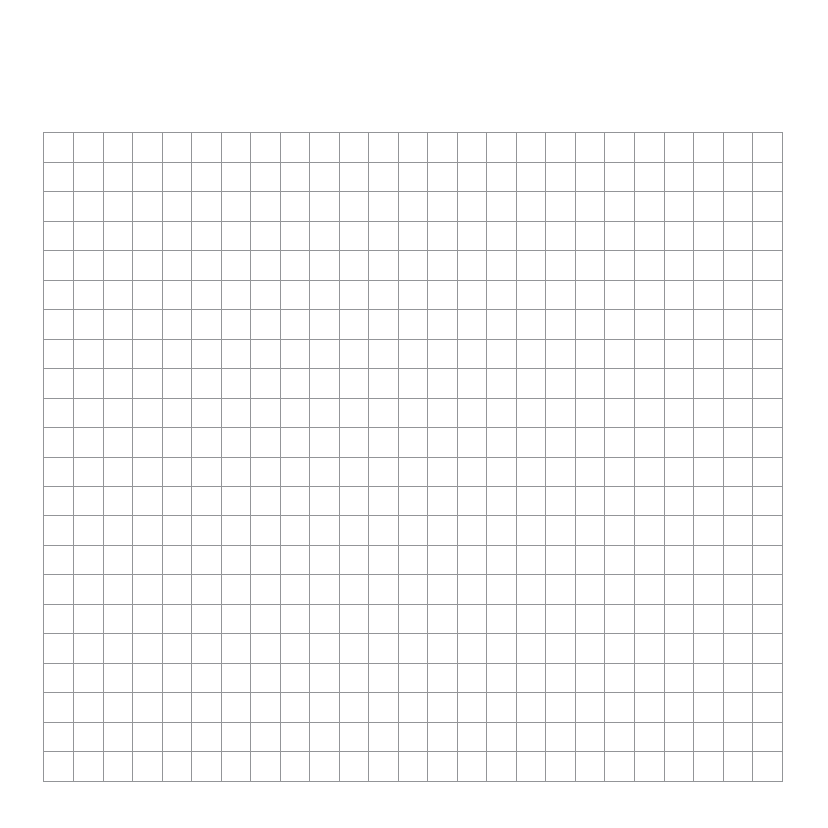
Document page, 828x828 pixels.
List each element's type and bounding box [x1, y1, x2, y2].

table_cell [487, 163, 516, 191]
table_cell [340, 340, 368, 368]
table_cell [724, 251, 752, 280]
table_cell [163, 369, 191, 398]
table_cell [694, 163, 723, 191]
table_cell [665, 163, 693, 191]
table_cell [517, 192, 545, 221]
table_cell [369, 281, 398, 309]
table_cell [163, 723, 191, 751]
table_cell [74, 458, 103, 486]
table_cell [605, 222, 634, 250]
table_cell [517, 546, 545, 574]
table_cell [753, 693, 782, 722]
table_cell [724, 752, 752, 781]
table_cell [753, 723, 782, 751]
table_cell [458, 192, 486, 221]
table_cell [310, 693, 339, 722]
table_cell [340, 516, 368, 545]
table_cell [576, 546, 604, 574]
table_cell [665, 310, 693, 339]
table_cell [724, 281, 752, 309]
table_cell [369, 516, 398, 545]
table_cell [635, 516, 664, 545]
table_cell [222, 605, 250, 633]
table_cell [74, 752, 103, 781]
table_cell [281, 605, 309, 633]
table_cell [281, 634, 309, 663]
table_cell [428, 693, 457, 722]
table_cell [133, 222, 162, 250]
table_cell [487, 458, 516, 486]
table_cell [74, 192, 103, 221]
table_cell [104, 281, 132, 309]
table_cell [665, 192, 693, 221]
table_cell [104, 369, 132, 398]
table_cell [74, 723, 103, 751]
table_cell [44, 458, 73, 486]
table_cell [458, 458, 486, 486]
table_cell [133, 634, 162, 663]
table_cell [369, 192, 398, 221]
table_cell [546, 281, 575, 309]
table_cell [546, 546, 575, 574]
table_cell [724, 575, 752, 604]
table_cell [251, 605, 280, 633]
table_cell [724, 605, 752, 633]
table_cell [310, 575, 339, 604]
table_cell [576, 575, 604, 604]
table_cell [74, 340, 103, 368]
table_cell [635, 693, 664, 722]
table_cell [399, 693, 427, 722]
table_cell [576, 281, 604, 309]
table_cell [487, 516, 516, 545]
table_cell [665, 664, 693, 692]
table_cell [458, 575, 486, 604]
table_cell [753, 487, 782, 515]
table_cell [192, 281, 221, 309]
table_cell [369, 546, 398, 574]
table_cell [487, 310, 516, 339]
table_cell [310, 428, 339, 457]
table_cell [104, 399, 132, 427]
table_cell [133, 487, 162, 515]
table_cell [665, 222, 693, 250]
table_cell [753, 369, 782, 398]
table_cell [281, 546, 309, 574]
table_cell [192, 222, 221, 250]
table_cell [310, 281, 339, 309]
table_header [104, 133, 132, 162]
table_cell [605, 281, 634, 309]
table_cell [104, 634, 132, 663]
table_cell [281, 428, 309, 457]
table_cell [428, 163, 457, 191]
table_cell [546, 428, 575, 457]
table_cell [428, 222, 457, 250]
table_cell [665, 546, 693, 574]
table_cell [428, 369, 457, 398]
table_header [340, 133, 368, 162]
table_cell [399, 222, 427, 250]
table_cell [222, 752, 250, 781]
table_cell [192, 192, 221, 221]
table_cell [576, 428, 604, 457]
table_cell [192, 664, 221, 692]
table_cell [428, 340, 457, 368]
table_cell [487, 281, 516, 309]
table_cell [74, 634, 103, 663]
table_cell [222, 693, 250, 722]
table_header [310, 133, 339, 162]
table_cell [399, 369, 427, 398]
table_cell [458, 516, 486, 545]
table_cell [222, 458, 250, 486]
table_cell [458, 546, 486, 574]
table_cell [724, 693, 752, 722]
table_cell [192, 723, 221, 751]
table_cell [310, 458, 339, 486]
table_cell [724, 634, 752, 663]
table_cell [133, 163, 162, 191]
table_cell [192, 399, 221, 427]
table_cell [133, 693, 162, 722]
table_cell [458, 222, 486, 250]
table_cell [251, 310, 280, 339]
table_cell [635, 163, 664, 191]
table_cell [251, 340, 280, 368]
table_cell [44, 310, 73, 339]
table_cell [428, 192, 457, 221]
table_cell [458, 752, 486, 781]
table_cell [605, 723, 634, 751]
table_cell [694, 428, 723, 457]
table_cell [576, 192, 604, 221]
table_cell [458, 340, 486, 368]
table_cell [487, 664, 516, 692]
table_cell [369, 428, 398, 457]
table_cell [163, 664, 191, 692]
table_cell [44, 369, 73, 398]
table_cell [104, 310, 132, 339]
table_cell [428, 605, 457, 633]
table_cell [251, 693, 280, 722]
table_cell [369, 634, 398, 663]
table_cell [399, 281, 427, 309]
table_cell [222, 399, 250, 427]
table_cell [281, 723, 309, 751]
table_cell [251, 163, 280, 191]
table_cell [281, 516, 309, 545]
table_cell [104, 664, 132, 692]
table_cell [605, 340, 634, 368]
table_cell [104, 192, 132, 221]
table_cell [133, 605, 162, 633]
table_cell [458, 310, 486, 339]
table_cell [694, 458, 723, 486]
table_cell [605, 605, 634, 633]
table_cell [310, 546, 339, 574]
table_cell [546, 664, 575, 692]
table_cell [487, 487, 516, 515]
table_cell [546, 458, 575, 486]
table_cell [133, 516, 162, 545]
table_cell [635, 310, 664, 339]
table_cell [222, 487, 250, 515]
table_cell [104, 575, 132, 604]
table_cell [517, 340, 545, 368]
table_cell [694, 340, 723, 368]
table_cell [576, 752, 604, 781]
table_cell [251, 516, 280, 545]
table_cell [340, 723, 368, 751]
table_cell [369, 222, 398, 250]
table_cell [222, 634, 250, 663]
table_cell [576, 458, 604, 486]
table_cell [44, 664, 73, 692]
table_cell [44, 192, 73, 221]
table_cell [44, 605, 73, 633]
table_cell [399, 575, 427, 604]
table_cell [281, 340, 309, 368]
table_cell [694, 399, 723, 427]
table_cell [605, 664, 634, 692]
table_cell [74, 310, 103, 339]
table_cell [694, 605, 723, 633]
table_cell [546, 310, 575, 339]
table_cell [694, 310, 723, 339]
table_cell [192, 458, 221, 486]
table_cell [104, 605, 132, 633]
table_cell [340, 251, 368, 280]
table_cell [665, 369, 693, 398]
table_cell [251, 723, 280, 751]
table_cell [251, 458, 280, 486]
table_cell [251, 369, 280, 398]
table_cell [399, 458, 427, 486]
table_cell [44, 546, 73, 574]
table_cell [517, 634, 545, 663]
table_cell [458, 664, 486, 692]
table_header [44, 133, 73, 162]
table_cell [753, 281, 782, 309]
table_cell [605, 192, 634, 221]
table_cell [74, 693, 103, 722]
table_cell [310, 399, 339, 427]
table_cell [369, 664, 398, 692]
table_cell [517, 222, 545, 250]
table_cell [546, 605, 575, 633]
table_cell [163, 458, 191, 486]
table_cell [487, 634, 516, 663]
table_cell [44, 723, 73, 751]
table_header [546, 133, 575, 162]
table_cell [635, 546, 664, 574]
table_cell [192, 634, 221, 663]
table_cell [133, 664, 162, 692]
table_cell [458, 693, 486, 722]
table_cell [369, 458, 398, 486]
table_cell [665, 399, 693, 427]
table_cell [74, 575, 103, 604]
table_cell [310, 310, 339, 339]
table_cell [487, 428, 516, 457]
table_cell [163, 575, 191, 604]
table_cell [546, 723, 575, 751]
table_cell [74, 546, 103, 574]
table_cell [74, 664, 103, 692]
table_cell [428, 310, 457, 339]
table_cell [281, 458, 309, 486]
table_cell [753, 251, 782, 280]
table_cell [665, 458, 693, 486]
table_cell [724, 664, 752, 692]
table_cell [665, 634, 693, 663]
table_cell [399, 664, 427, 692]
table_header [694, 133, 723, 162]
table_cell [576, 369, 604, 398]
table_cell [104, 516, 132, 545]
table_cell [635, 428, 664, 457]
table_cell [517, 575, 545, 604]
table_cell [487, 575, 516, 604]
table_cell [192, 163, 221, 191]
table_cell [694, 516, 723, 545]
table_cell [369, 693, 398, 722]
table_cell [399, 310, 427, 339]
table_cell [133, 251, 162, 280]
table_cell [399, 340, 427, 368]
table_cell [104, 163, 132, 191]
table_cell [487, 605, 516, 633]
table_cell [340, 222, 368, 250]
table_cell [104, 487, 132, 515]
table_cell [605, 546, 634, 574]
table_cell [251, 664, 280, 692]
table_cell [546, 516, 575, 545]
table_cell [753, 222, 782, 250]
table_header [576, 133, 604, 162]
table_cell [665, 693, 693, 722]
table_cell [222, 163, 250, 191]
table_header [369, 133, 398, 162]
table_cell [340, 458, 368, 486]
table_cell [192, 340, 221, 368]
table_cell [458, 399, 486, 427]
table_cell [310, 723, 339, 751]
table_cell [428, 752, 457, 781]
table_cell [517, 605, 545, 633]
table_cell [74, 163, 103, 191]
table_cell [399, 752, 427, 781]
table_cell [192, 487, 221, 515]
table_header [399, 133, 427, 162]
table_cell [281, 222, 309, 250]
table_cell [753, 340, 782, 368]
table_cell [399, 192, 427, 221]
table_cell [163, 693, 191, 722]
table_cell [340, 664, 368, 692]
table_cell [369, 369, 398, 398]
table_cell [163, 516, 191, 545]
table_cell [133, 752, 162, 781]
table_cell [546, 163, 575, 191]
table_cell [340, 575, 368, 604]
table_cell [665, 575, 693, 604]
table_cell [74, 222, 103, 250]
table_cell [399, 163, 427, 191]
table_cell [340, 605, 368, 633]
table_cell [546, 634, 575, 663]
table_cell [310, 664, 339, 692]
table_cell [576, 340, 604, 368]
table_cell [487, 546, 516, 574]
table_cell [369, 163, 398, 191]
table_header [74, 133, 103, 162]
table_cell [635, 752, 664, 781]
table_cell [222, 369, 250, 398]
table_cell [104, 752, 132, 781]
table_cell [665, 605, 693, 633]
table_cell [517, 693, 545, 722]
table_cell [133, 192, 162, 221]
table_cell [458, 723, 486, 751]
table_cell [310, 251, 339, 280]
table_cell [281, 575, 309, 604]
table_cell [458, 281, 486, 309]
table_cell [428, 546, 457, 574]
table_cell [133, 310, 162, 339]
table_cell [251, 752, 280, 781]
table_cell [546, 399, 575, 427]
table_header [724, 133, 752, 162]
table_cell [310, 340, 339, 368]
table_cell [487, 340, 516, 368]
table_cell [724, 487, 752, 515]
table_cell [694, 487, 723, 515]
table_cell [340, 399, 368, 427]
table_cell [163, 428, 191, 457]
table_cell [44, 340, 73, 368]
table_cell [133, 546, 162, 574]
table_cell [104, 693, 132, 722]
table_cell [576, 222, 604, 250]
table_cell [576, 693, 604, 722]
table_cell [310, 192, 339, 221]
table_header [605, 133, 634, 162]
table_cell [163, 487, 191, 515]
table_cell [487, 192, 516, 221]
table_cell [104, 222, 132, 250]
table_cell [369, 487, 398, 515]
table_cell [74, 605, 103, 633]
table_cell [340, 634, 368, 663]
table_cell [44, 222, 73, 250]
table_cell [576, 516, 604, 545]
table_cell [104, 428, 132, 457]
table_cell [163, 634, 191, 663]
table_cell [694, 546, 723, 574]
table_cell [753, 664, 782, 692]
table_cell [340, 192, 368, 221]
table_cell [605, 163, 634, 191]
table_cell [517, 664, 545, 692]
table_cell [694, 369, 723, 398]
table_cell [192, 605, 221, 633]
table_cell [635, 281, 664, 309]
table_cell [724, 428, 752, 457]
table_cell [576, 664, 604, 692]
table_cell [369, 605, 398, 633]
table_cell [753, 752, 782, 781]
table_cell [517, 310, 545, 339]
table_cell [281, 192, 309, 221]
table_cell [753, 634, 782, 663]
table_cell [753, 163, 782, 191]
table_cell [133, 575, 162, 604]
table_cell [163, 399, 191, 427]
table_cell [694, 251, 723, 280]
table_cell [251, 222, 280, 250]
table_cell [104, 723, 132, 751]
table_cell [458, 163, 486, 191]
table_cell [222, 251, 250, 280]
table_cell [517, 399, 545, 427]
table_cell [310, 605, 339, 633]
table_cell [340, 693, 368, 722]
table_cell [546, 340, 575, 368]
table_cell [222, 428, 250, 457]
table_cell [310, 752, 339, 781]
table_cell [665, 723, 693, 751]
table_cell [694, 575, 723, 604]
table_header [192, 133, 221, 162]
table_cell [724, 310, 752, 339]
table_cell [576, 634, 604, 663]
table_cell [192, 693, 221, 722]
table_cell [340, 546, 368, 574]
table_cell [517, 752, 545, 781]
table_cell [665, 251, 693, 280]
table_cell [222, 222, 250, 250]
table_cell [605, 399, 634, 427]
table_cell [753, 310, 782, 339]
table_cell [605, 369, 634, 398]
table_cell [310, 163, 339, 191]
table_header [487, 133, 516, 162]
table_cell [399, 428, 427, 457]
table_cell [724, 458, 752, 486]
table_cell [281, 251, 309, 280]
table_cell [753, 458, 782, 486]
table_cell [694, 723, 723, 751]
table_cell [694, 634, 723, 663]
table_header [458, 133, 486, 162]
table_cell [753, 192, 782, 221]
table_cell [133, 458, 162, 486]
table_cell [340, 310, 368, 339]
table_cell [399, 487, 427, 515]
table_cell [251, 575, 280, 604]
table_cell [133, 723, 162, 751]
table_cell [635, 664, 664, 692]
table_cell [665, 752, 693, 781]
table_cell [517, 516, 545, 545]
table_cell [222, 575, 250, 604]
table_header [163, 133, 191, 162]
table_cell [487, 369, 516, 398]
table_cell [163, 546, 191, 574]
table_cell [428, 428, 457, 457]
table_cell [44, 516, 73, 545]
table_cell [192, 369, 221, 398]
table_cell [546, 693, 575, 722]
table_cell [576, 163, 604, 191]
table_cell [104, 340, 132, 368]
table_cell [133, 369, 162, 398]
table_header [281, 133, 309, 162]
table_cell [428, 634, 457, 663]
table_cell [576, 399, 604, 427]
table_cell [517, 281, 545, 309]
table_cell [546, 752, 575, 781]
table_cell [104, 546, 132, 574]
table_cell [163, 752, 191, 781]
table_cell [251, 399, 280, 427]
table_cell [576, 487, 604, 515]
table_cell [724, 546, 752, 574]
table_cell [753, 399, 782, 427]
table_cell [724, 399, 752, 427]
table_cell [163, 192, 191, 221]
table_cell [44, 251, 73, 280]
table_cell [487, 399, 516, 427]
table_cell [281, 369, 309, 398]
table_cell [399, 605, 427, 633]
table_cell [310, 516, 339, 545]
table_cell [665, 281, 693, 309]
table_cell [222, 192, 250, 221]
table_cell [517, 251, 545, 280]
table_cell [517, 723, 545, 751]
table_cell [665, 516, 693, 545]
table_cell [724, 723, 752, 751]
table_cell [74, 428, 103, 457]
table_header [753, 133, 782, 162]
table_cell [635, 605, 664, 633]
table_cell [369, 310, 398, 339]
table_cell [458, 428, 486, 457]
table_cell [428, 723, 457, 751]
table_cell [428, 399, 457, 427]
table_cell [74, 281, 103, 309]
table_cell [428, 487, 457, 515]
table_cell [44, 752, 73, 781]
table_cell [428, 575, 457, 604]
table_cell [369, 340, 398, 368]
table_cell [192, 575, 221, 604]
table_cell [605, 516, 634, 545]
table_cell [399, 546, 427, 574]
table_cell [487, 752, 516, 781]
table_cell [340, 163, 368, 191]
table_cell [74, 399, 103, 427]
table_cell [635, 251, 664, 280]
table_cell [44, 487, 73, 515]
table_cell [753, 546, 782, 574]
table_cell [251, 192, 280, 221]
table_cell [399, 516, 427, 545]
table_cell [222, 281, 250, 309]
table_cell [724, 516, 752, 545]
table_cell [340, 281, 368, 309]
table_cell [133, 428, 162, 457]
table_cell [428, 251, 457, 280]
table_cell [163, 222, 191, 250]
table_header [428, 133, 457, 162]
table_cell [281, 487, 309, 515]
table_cell [281, 310, 309, 339]
table_cell [546, 192, 575, 221]
table_cell [340, 428, 368, 457]
table_cell [724, 163, 752, 191]
table_cell [251, 487, 280, 515]
table_cell [310, 634, 339, 663]
table_cell [635, 723, 664, 751]
table_cell [665, 428, 693, 457]
table_cell [517, 163, 545, 191]
table_cell [399, 634, 427, 663]
table_cell [605, 575, 634, 604]
table_cell [694, 281, 723, 309]
table_cell [428, 516, 457, 545]
table_cell [369, 399, 398, 427]
table_cell [44, 428, 73, 457]
table_header [251, 133, 280, 162]
table_cell [605, 428, 634, 457]
table_cell [192, 516, 221, 545]
table_cell [44, 575, 73, 604]
table_cell [665, 340, 693, 368]
table_cell [163, 340, 191, 368]
table_cell [635, 634, 664, 663]
table_cell [694, 222, 723, 250]
table_cell [192, 546, 221, 574]
table_cell [251, 546, 280, 574]
table_cell [458, 634, 486, 663]
table_cell [340, 752, 368, 781]
table_header [517, 133, 545, 162]
table_cell [753, 516, 782, 545]
table_cell [605, 693, 634, 722]
table_cell [724, 369, 752, 398]
table_cell [576, 251, 604, 280]
table_cell [74, 251, 103, 280]
table_cell [399, 723, 427, 751]
table_cell [163, 281, 191, 309]
table_cell [163, 251, 191, 280]
table_cell [369, 752, 398, 781]
table_cell [133, 281, 162, 309]
table_header [635, 133, 664, 162]
table_cell [44, 399, 73, 427]
table_cell [546, 369, 575, 398]
table_cell [635, 487, 664, 515]
table_cell [192, 752, 221, 781]
table_cell [694, 752, 723, 781]
table_cell [399, 399, 427, 427]
table_cell [487, 222, 516, 250]
table_cell [310, 369, 339, 398]
table_cell [44, 163, 73, 191]
table_cell [546, 487, 575, 515]
table_cell [222, 340, 250, 368]
table_cell [251, 634, 280, 663]
table_cell [724, 340, 752, 368]
table_cell [517, 458, 545, 486]
table_cell [458, 487, 486, 515]
table_cell [222, 723, 250, 751]
table_cell [399, 251, 427, 280]
table_cell [163, 163, 191, 191]
table_cell [310, 487, 339, 515]
table_cell [251, 281, 280, 309]
table_cell [605, 487, 634, 515]
table_cell [458, 369, 486, 398]
table_cell [192, 428, 221, 457]
table_cell [487, 693, 516, 722]
table_cell [694, 192, 723, 221]
table_cell [340, 369, 368, 398]
table_cell [192, 251, 221, 280]
table_header [222, 133, 250, 162]
table_cell [133, 340, 162, 368]
table_cell [635, 192, 664, 221]
table_cell [635, 399, 664, 427]
table_header [133, 133, 162, 162]
table_cell [222, 310, 250, 339]
table_cell [576, 723, 604, 751]
table_cell [635, 369, 664, 398]
table_cell [428, 458, 457, 486]
table_cell [340, 487, 368, 515]
table_cell [517, 369, 545, 398]
table_cell [281, 664, 309, 692]
table_cell [163, 310, 191, 339]
table_cell [133, 399, 162, 427]
table_cell [281, 752, 309, 781]
table_cell [281, 163, 309, 191]
table_cell [753, 428, 782, 457]
table_cell [281, 693, 309, 722]
table_cell [753, 605, 782, 633]
table_cell [724, 222, 752, 250]
table_cell [163, 605, 191, 633]
table_cell [635, 222, 664, 250]
table_cell [310, 222, 339, 250]
table_cell [517, 428, 545, 457]
table_cell [546, 575, 575, 604]
table_cell [369, 575, 398, 604]
table_cell [487, 251, 516, 280]
table_cell [576, 605, 604, 633]
table_cell [44, 693, 73, 722]
table_cell [251, 251, 280, 280]
table_header [665, 133, 693, 162]
table_cell [369, 251, 398, 280]
table_cell [281, 281, 309, 309]
table_cell [635, 458, 664, 486]
table_cell [546, 251, 575, 280]
table_cell [605, 251, 634, 280]
table_cell [694, 664, 723, 692]
table_cell [74, 369, 103, 398]
table_cell [458, 605, 486, 633]
table_cell [222, 546, 250, 574]
table_cell [74, 487, 103, 515]
table_cell [487, 723, 516, 751]
table_cell [605, 310, 634, 339]
table_cell [222, 516, 250, 545]
table_cell [458, 251, 486, 280]
table_cell [251, 428, 280, 457]
table_cell [74, 516, 103, 545]
table_cell [44, 634, 73, 663]
table_cell [605, 634, 634, 663]
table_cell [694, 693, 723, 722]
table_cell [369, 723, 398, 751]
table_cell [635, 575, 664, 604]
table_cell [576, 310, 604, 339]
table_cell [635, 340, 664, 368]
table_cell [428, 664, 457, 692]
table_cell [104, 458, 132, 486]
table_cell [605, 752, 634, 781]
table_cell [605, 458, 634, 486]
table_cell [665, 487, 693, 515]
table_cell [192, 310, 221, 339]
table_cell [428, 281, 457, 309]
table_cell [753, 575, 782, 604]
table_cell [517, 487, 545, 515]
table_cell [222, 664, 250, 692]
table_cell [44, 281, 73, 309]
table_cell [546, 222, 575, 250]
table_cell [281, 399, 309, 427]
table_cell [104, 251, 132, 280]
table_cell [724, 192, 752, 221]
